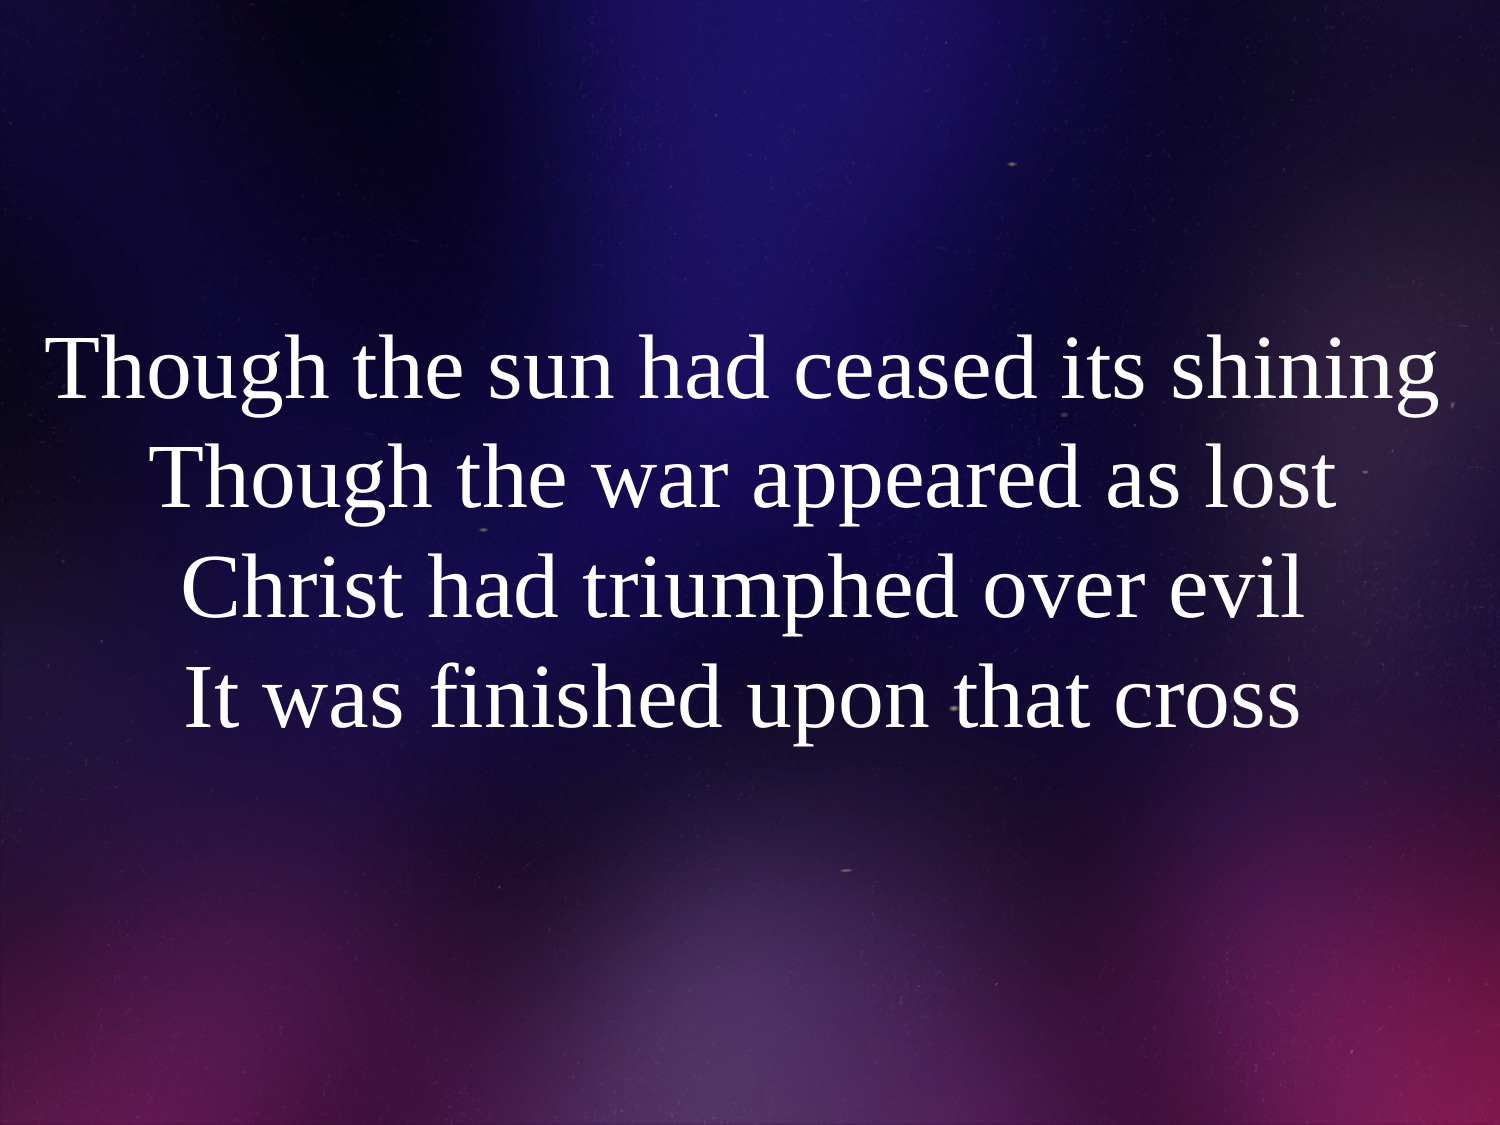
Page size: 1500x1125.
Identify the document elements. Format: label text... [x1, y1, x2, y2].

title Though the sun had ceased its shining Though the war appeared as lost Christ had triumphed over evil It was finished upon that cross [29, 432, 1459, 621]
picture [0, 0, 1500, 1125]
